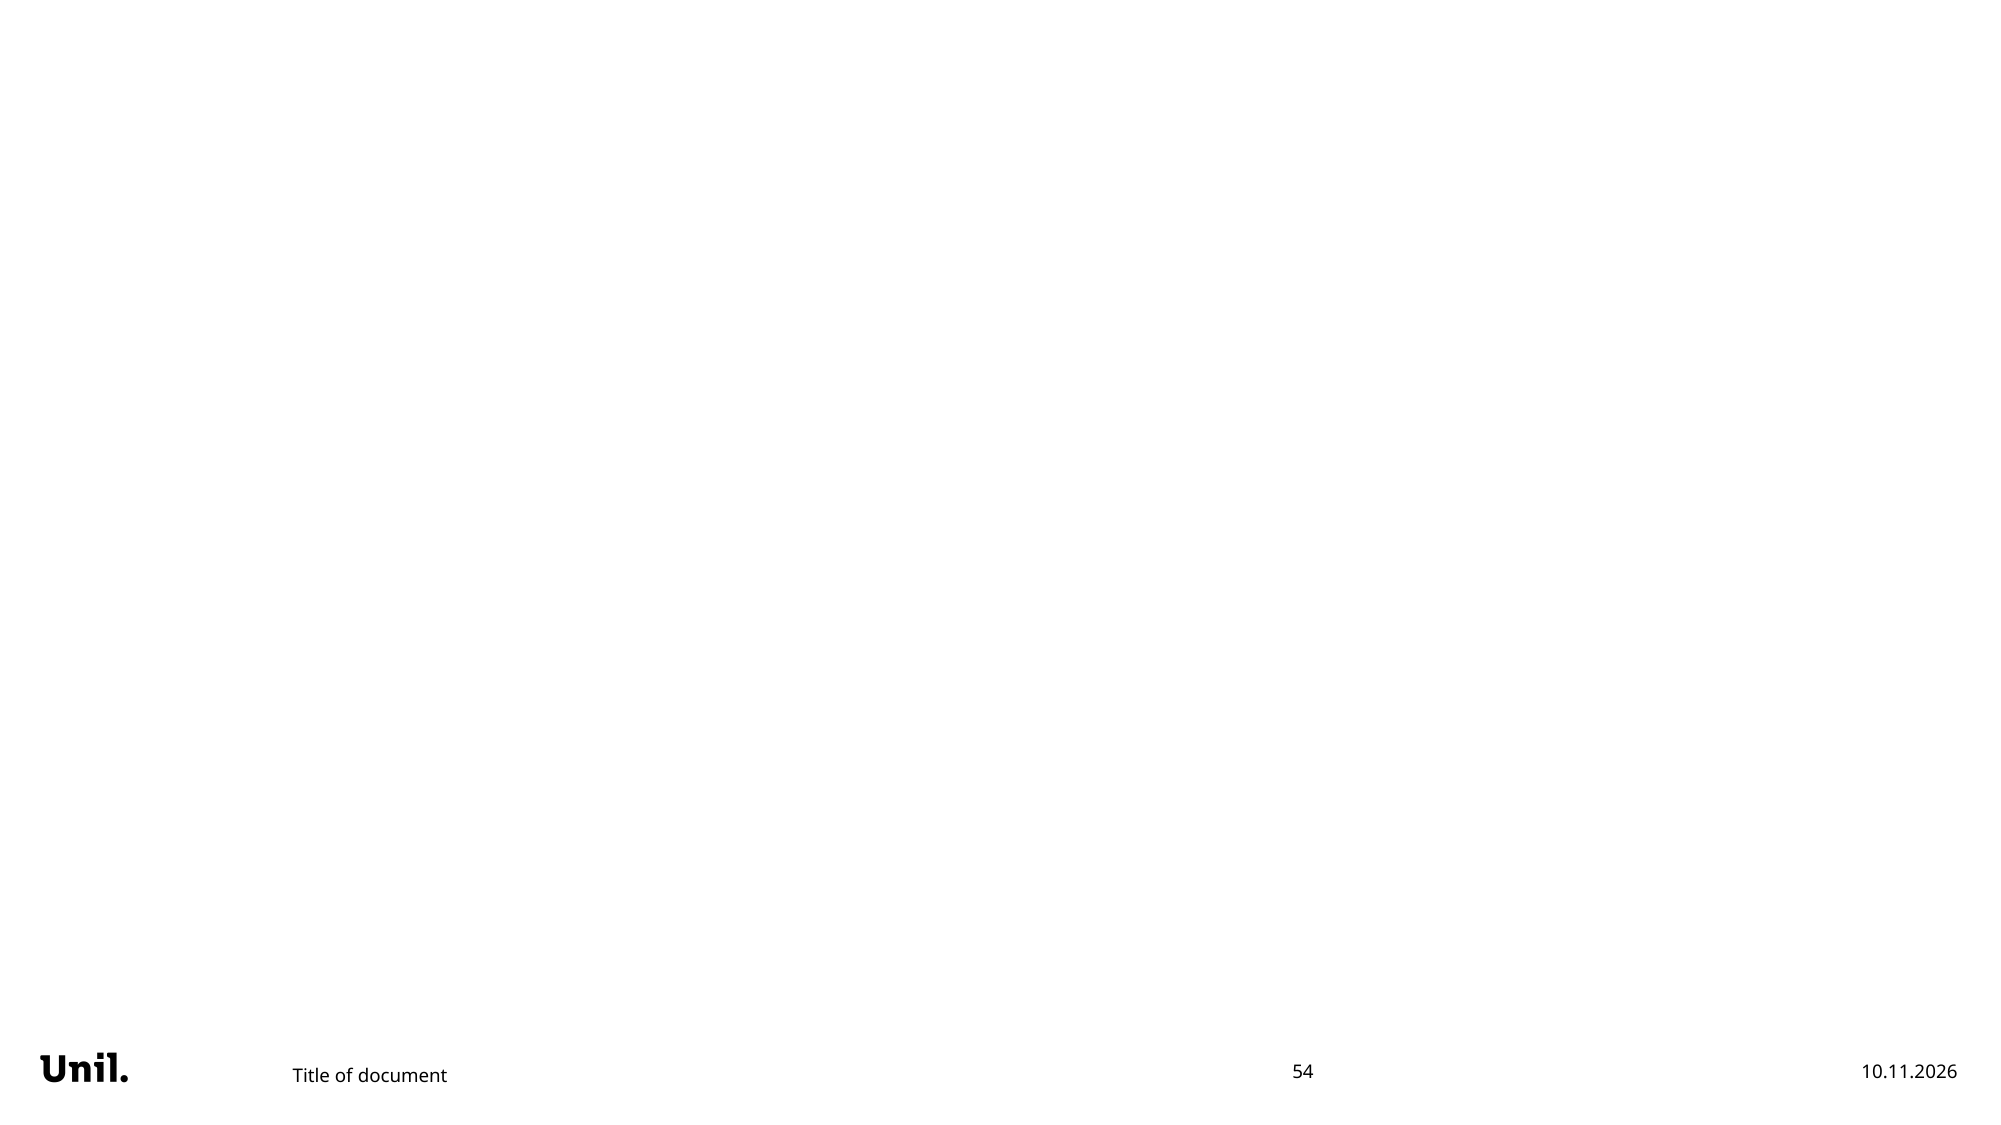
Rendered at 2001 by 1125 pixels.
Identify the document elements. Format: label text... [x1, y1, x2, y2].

picture [27, 1042, 141, 1095]
picture [1539, 0, 2000, 1125]
slide_number 54 [1250, 1037, 1355, 1086]
footer Title of document [292, 1011, 1048, 1087]
